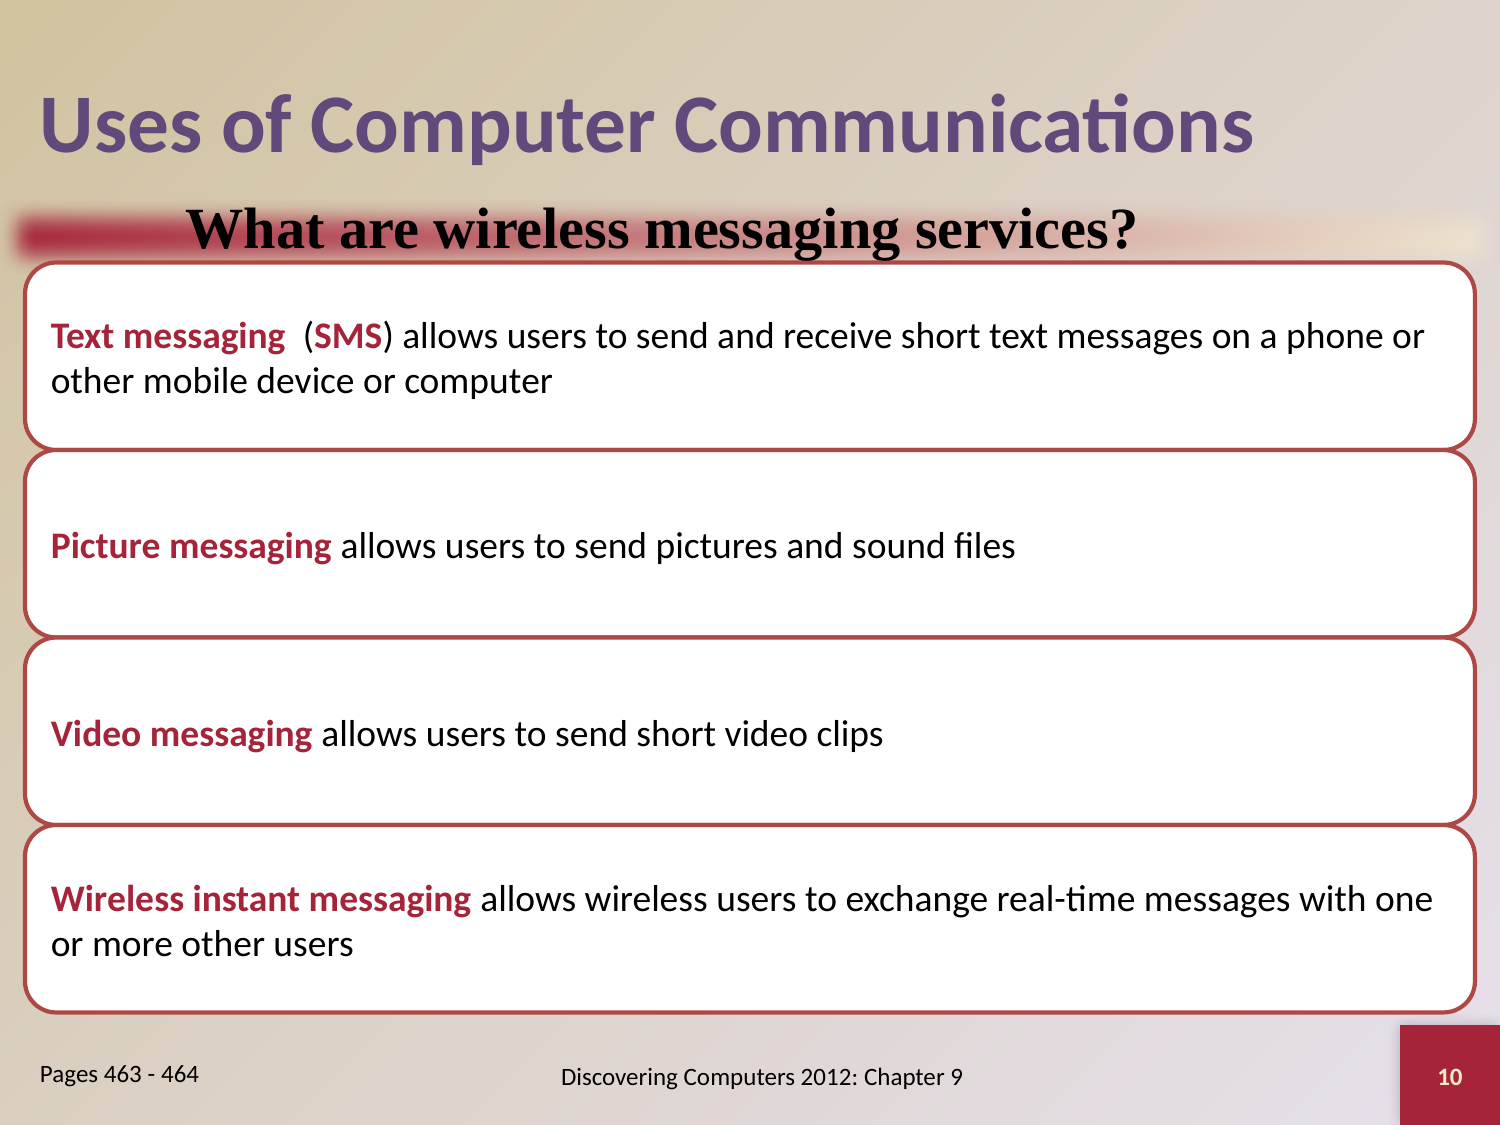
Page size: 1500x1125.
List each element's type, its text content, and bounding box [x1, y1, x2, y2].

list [24, 262, 1476, 1013]
footer Discovering Computers 2012: Chapter 9 [450, 1037, 1075, 1113]
text_box What are wireless messaging services? [170, 182, 1330, 260]
list Pages 463 - 464 [24, 1050, 300, 1125]
slide_number 10 [1400, 1025, 1500, 1125]
title Uses of Computer Communications [24, 24, 1475, 213]
